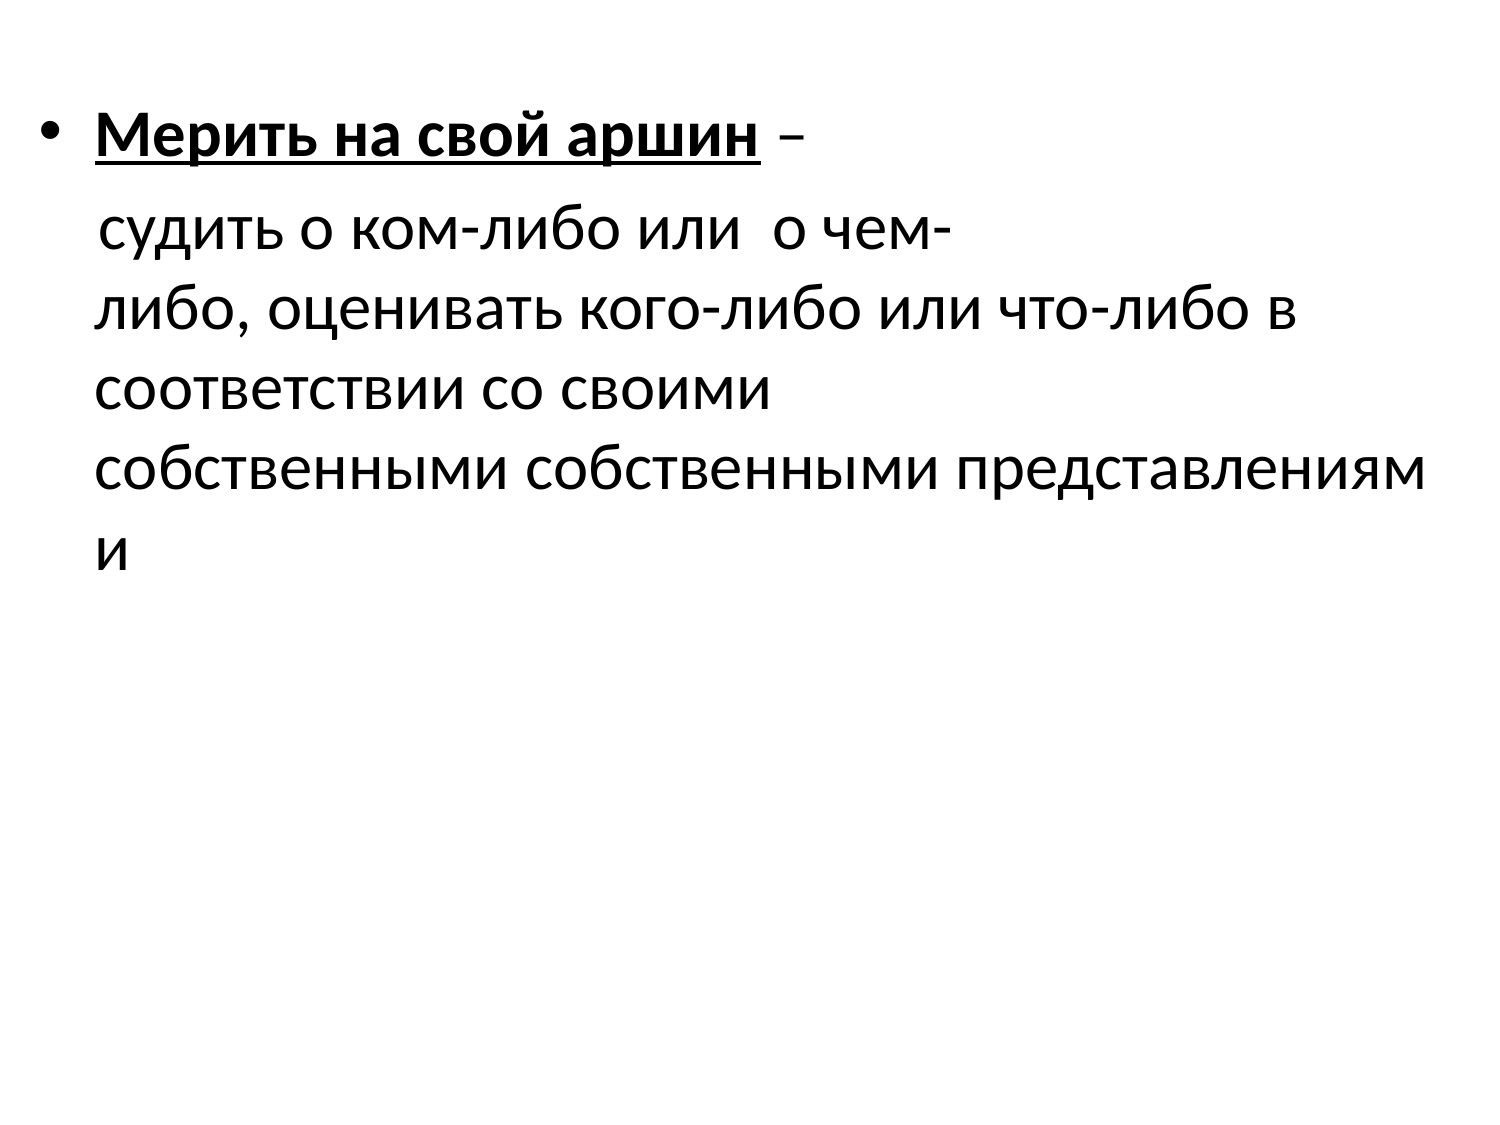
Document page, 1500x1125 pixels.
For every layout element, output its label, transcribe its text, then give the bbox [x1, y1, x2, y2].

list Мерить на свой аршин – судить о ком-либо или о чем-либо, оценивать кого-либо или что-либо в соответствии со своими собственными собственными представлениями [23, 82, 1477, 1005]
